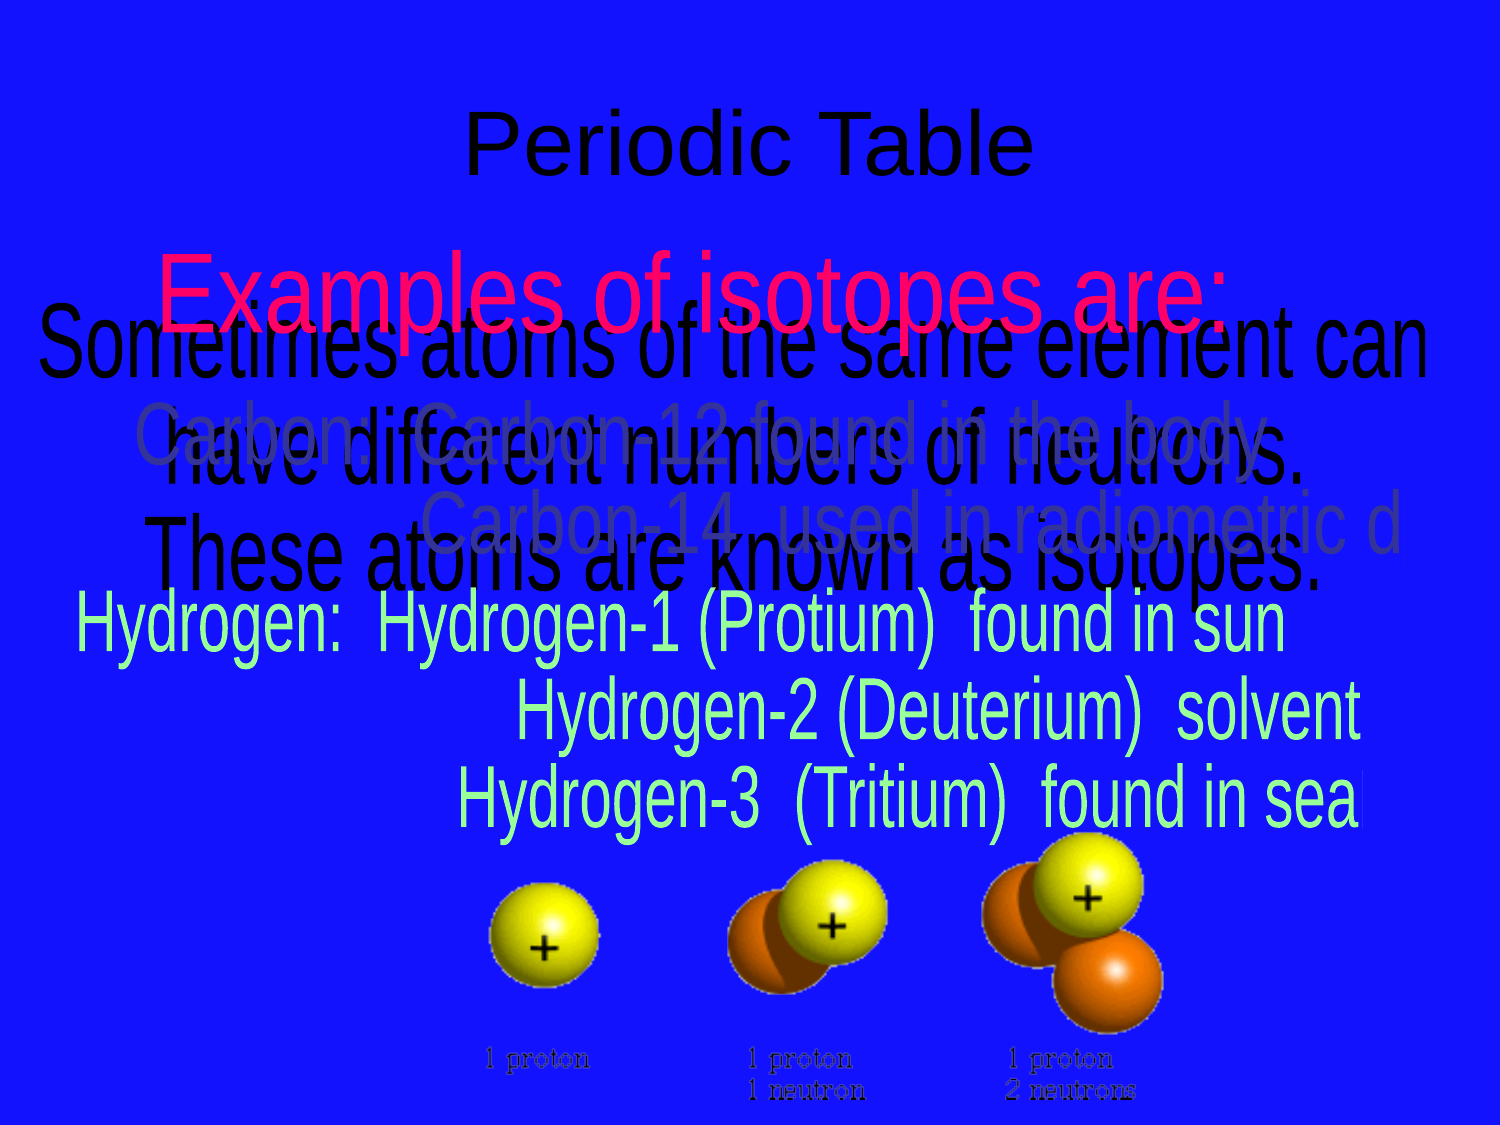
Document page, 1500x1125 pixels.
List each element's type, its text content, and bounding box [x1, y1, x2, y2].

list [437, 812, 1176, 1100]
title Periodic Table [75, 45, 1425, 233]
